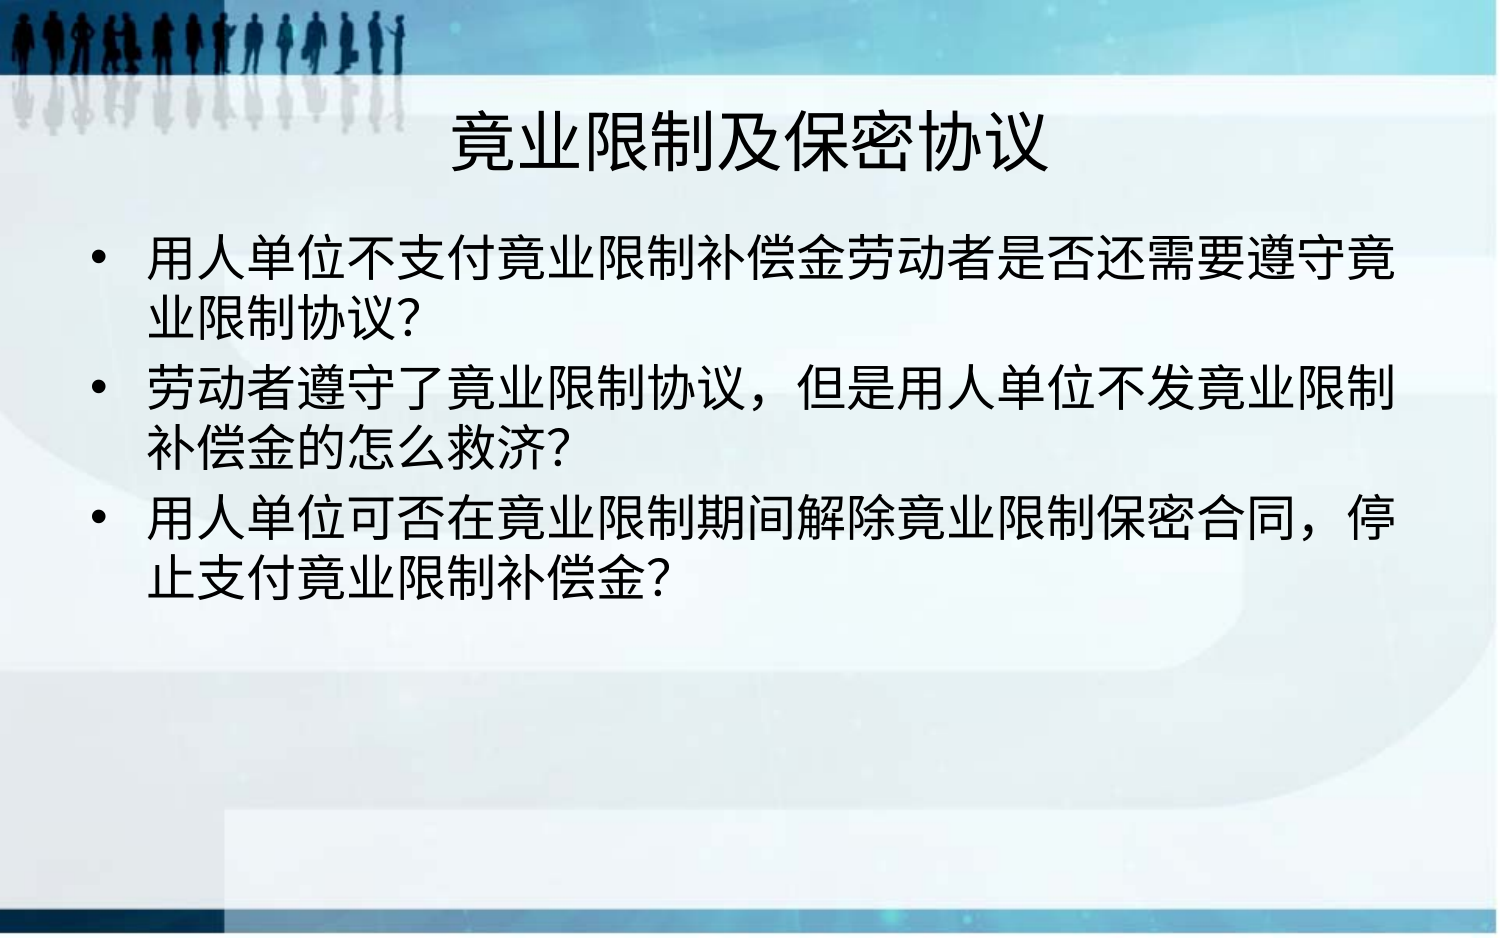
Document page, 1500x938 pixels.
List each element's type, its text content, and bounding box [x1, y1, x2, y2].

list 用人单位不支付竟业限制补偿金劳动者是否还需要遵守竟业限制协议？ 劳动者遵守了竟业限制协议，但是用人单位不发竟业限制补偿金的怎么救济？ 用人单位可否在竟业限制期间解除竟业限制保密合同，停止支付竟业限制补偿金？ [74, 218, 1426, 838]
title 竟业限制及保密协议 [74, 70, 1426, 210]
picture [0, 0, 1500, 938]
